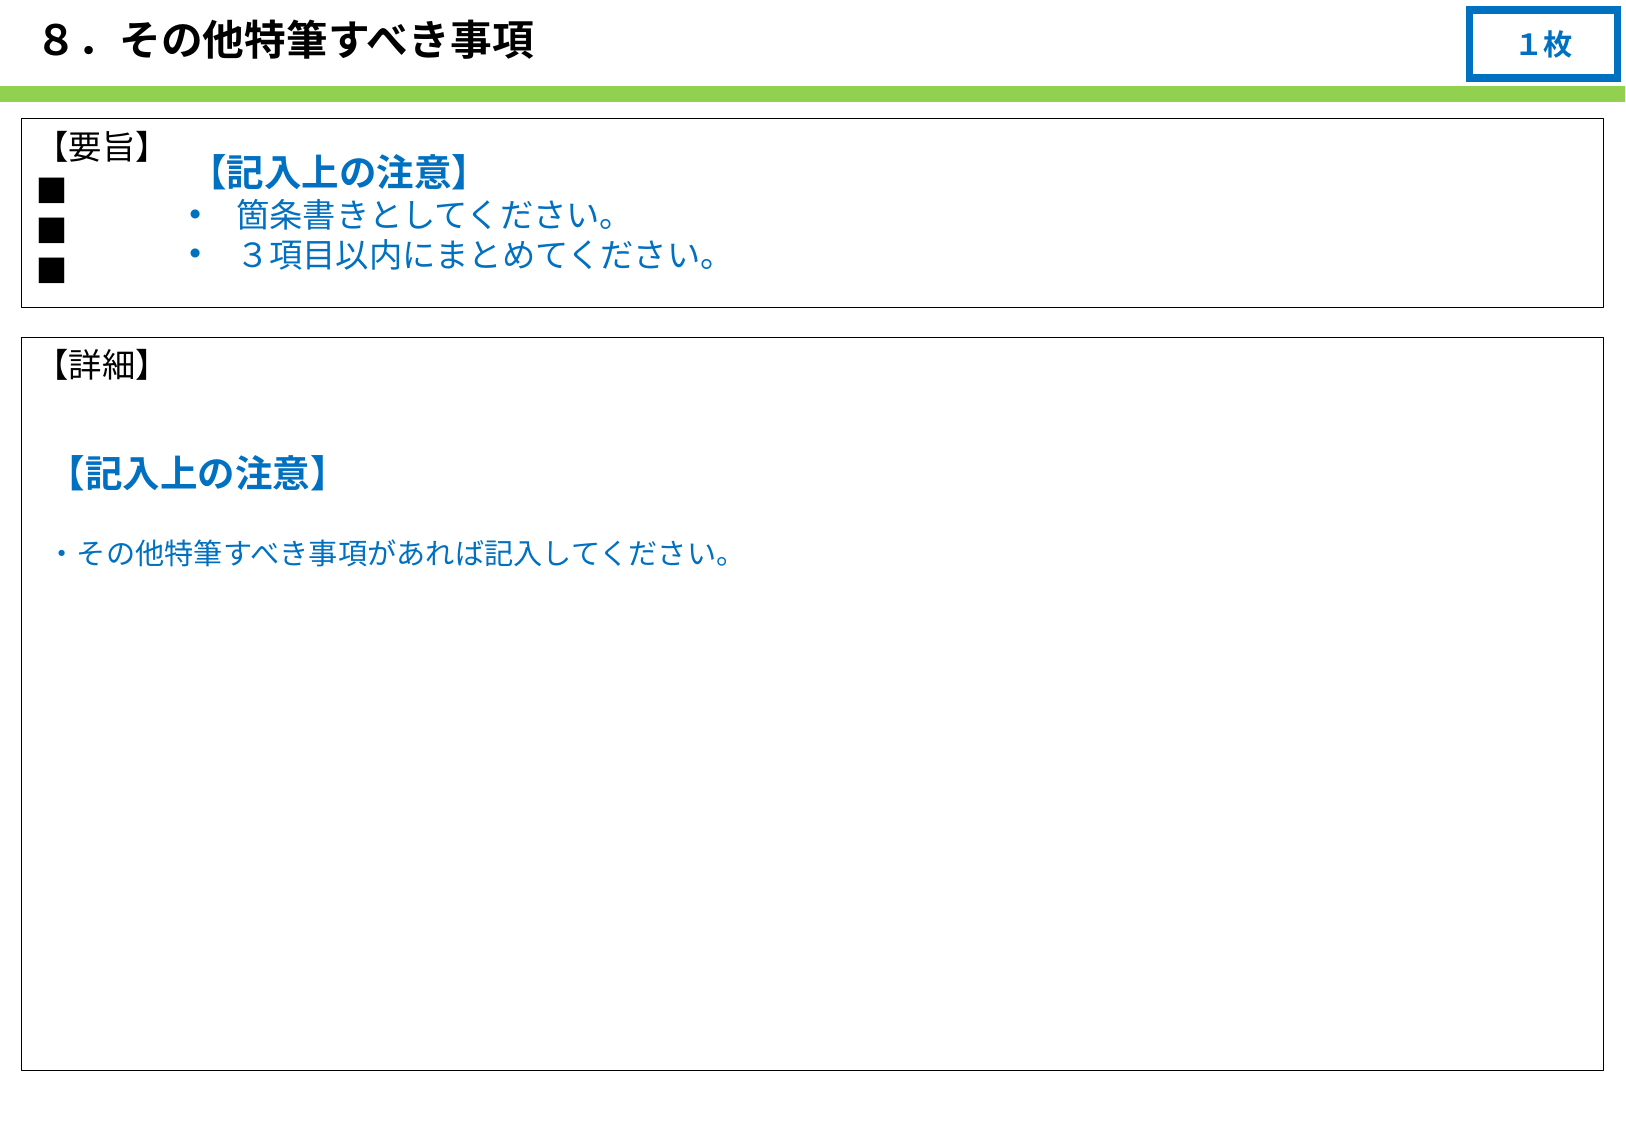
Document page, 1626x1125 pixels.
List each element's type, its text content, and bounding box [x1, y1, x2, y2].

text_box 【要旨】 ■ ■ ■ [21, 118, 1604, 308]
text_box １枚 [1469, 9, 1618, 79]
text_box 【詳細】 [21, 337, 1604, 1071]
text_box 【記入上の注意】 箇条書きとしてください。 ３項目以内にまとめてください。 [174, 141, 825, 289]
text_box 【記入上の注意】 ・その他特筆すべき事項があれば記入してください。 [32, 442, 1534, 1035]
title ８．その他特筆すべき事項 [21, 6, 1484, 89]
